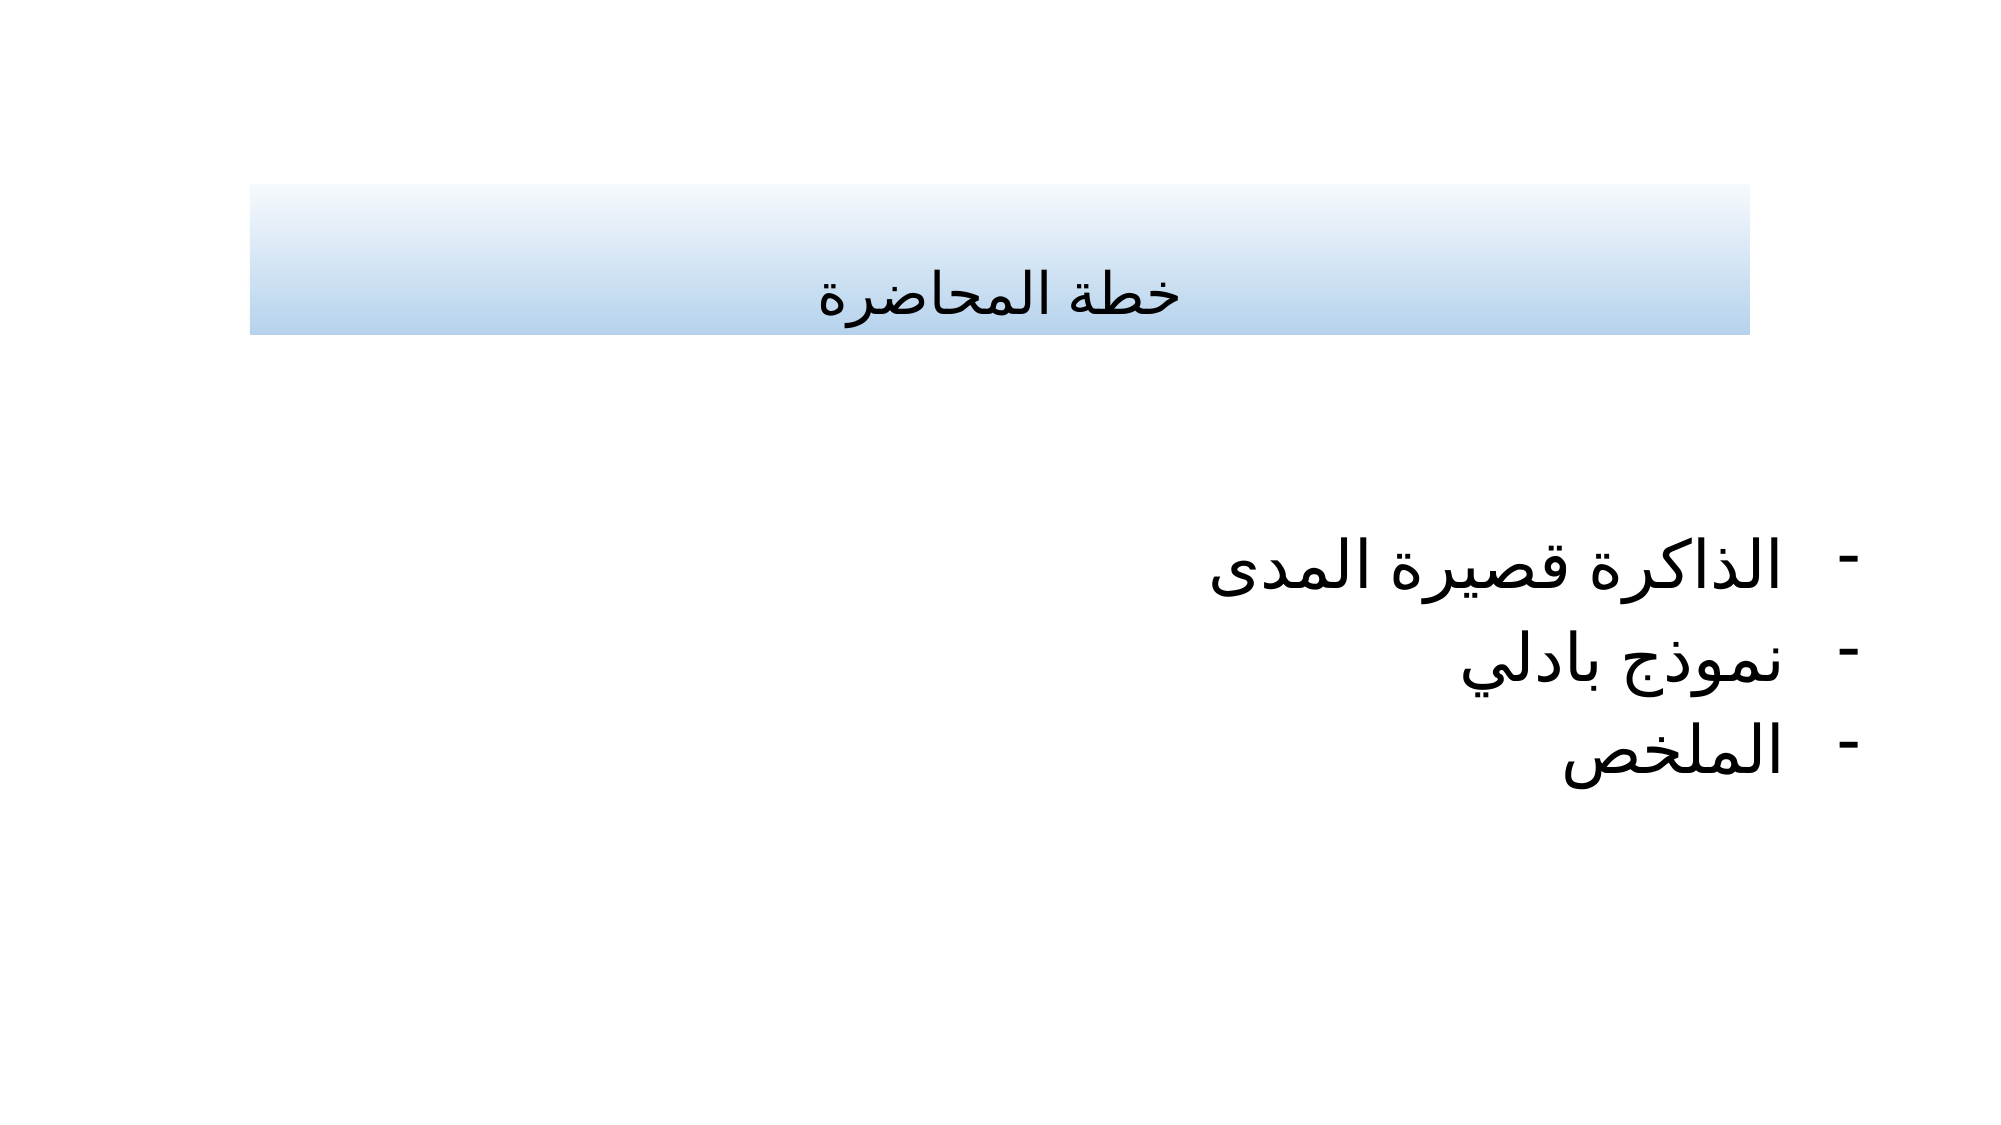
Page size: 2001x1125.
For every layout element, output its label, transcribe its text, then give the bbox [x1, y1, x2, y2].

subtitle الذاكرة قصيرة المدى نموذج بادلي الملخص [117, 422, 1875, 1076]
title خطة المحاضرة [249, 184, 1750, 335]
